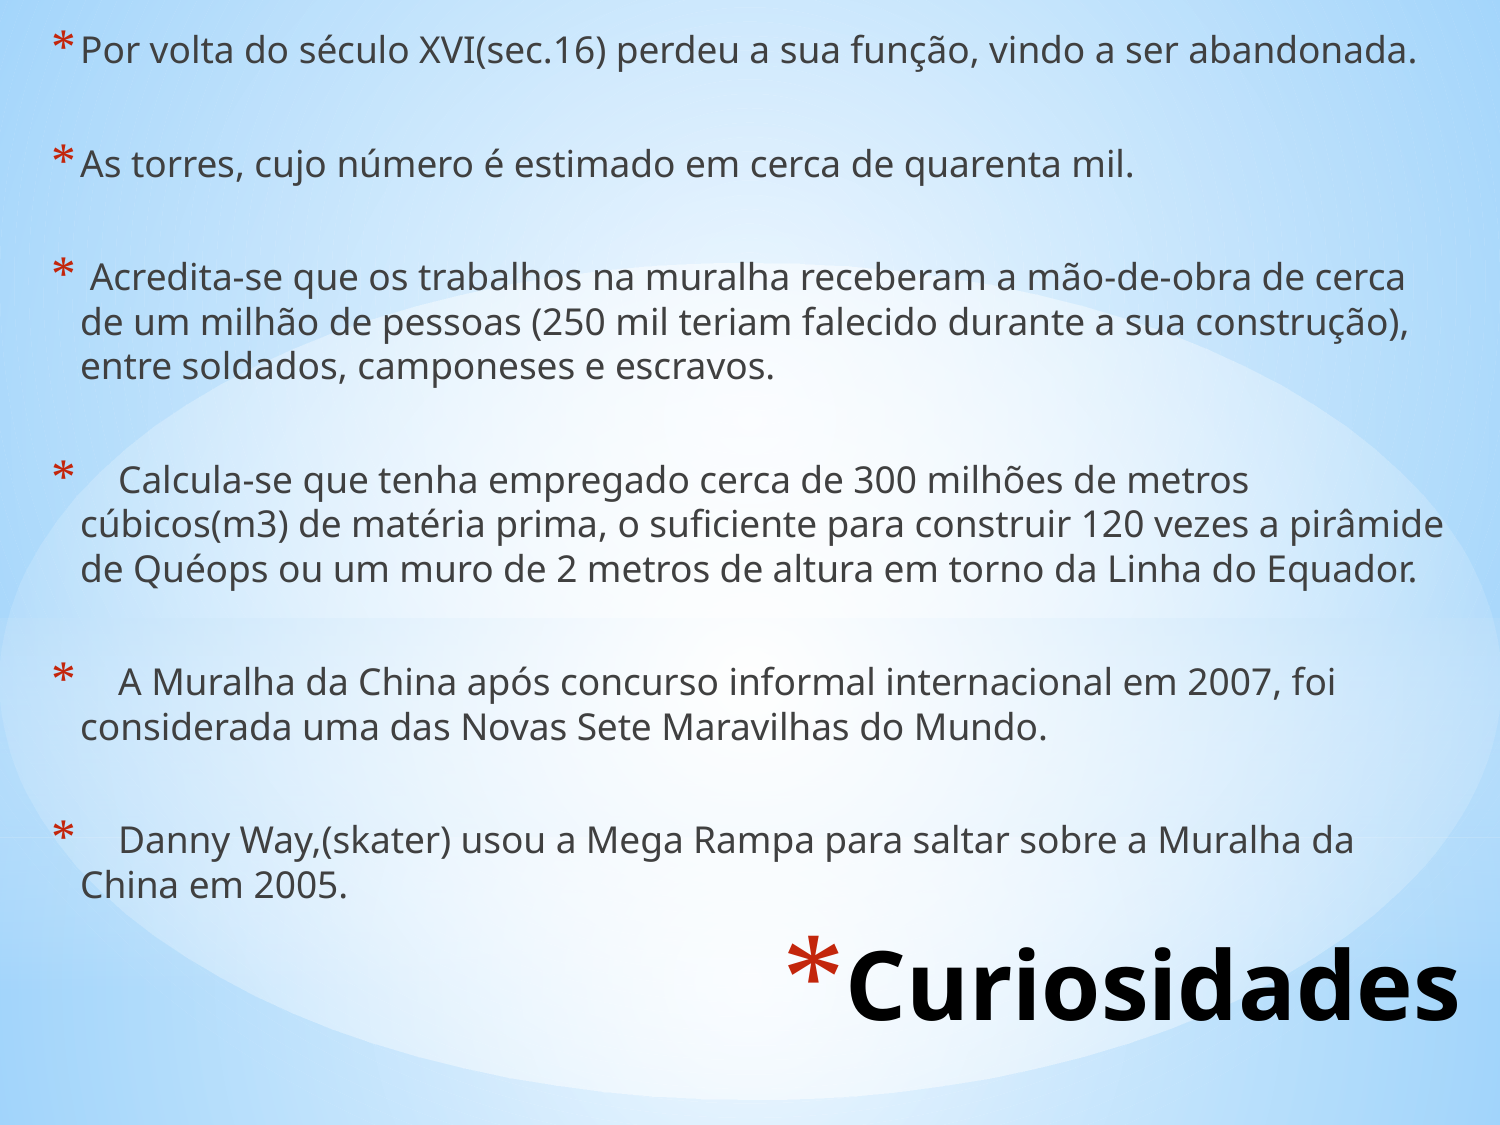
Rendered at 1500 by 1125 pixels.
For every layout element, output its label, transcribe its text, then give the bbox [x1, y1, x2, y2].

title Curiosidades [407, 916, 1476, 1105]
list Por volta do século XVI(sec.16) perdeu a sua função, vindo a ser abandonada. As torres, cujo número é estimado em cerca de quarenta mil. Acredita-se que os trabalhos na muralha receberam a mão-de-obra de cerca de um milhão de pessoas (250 mil teriam falecido durante a sua construção), entre soldados, camponeses e escravos. Calcula-se que tenha empregado cerca de 300 milhões de metros cúbicos(m3) de matéria prima, o suficiente para construir 120 vezes a pirâmide de Quéops ou um muro de 2 metros de altura em torno da Linha do Equador. A Muralha da China após concurso informal internacional em 2007, foi considerada uma das Novas Sete Maravilhas do Mundo. Danny Way,(skater) usou a Mega Rampa para saltar sobre a Muralha da China em 2005. [29, 19, 1471, 929]
